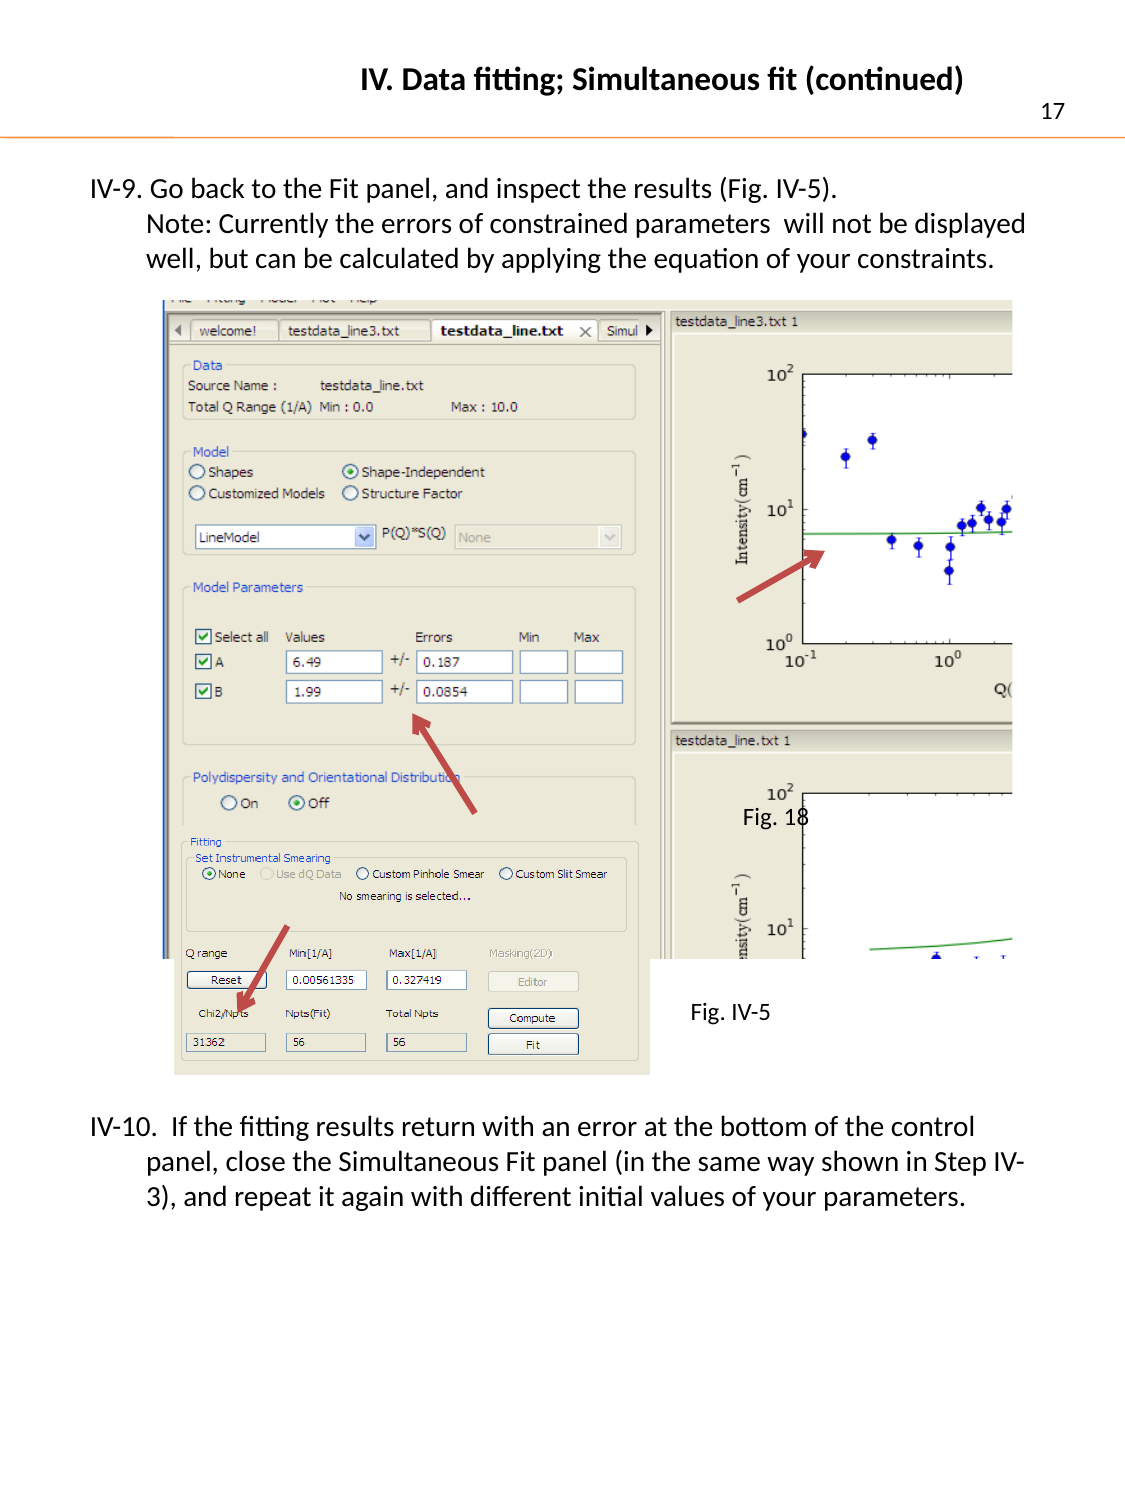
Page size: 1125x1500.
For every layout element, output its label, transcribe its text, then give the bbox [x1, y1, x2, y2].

text_box IV-9. Go back to the Fit panel, and inspect the results (Fig. IV-5). Note: Currently the errors of constrained parameters will not be displayed well, but can be calculated by applying the equation of your constraints. [75, 162, 1088, 283]
text_box Fig. IV-5 [675, 988, 787, 1033]
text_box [218, 944, 307, 995]
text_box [393, 731, 494, 795]
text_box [737, 550, 826, 602]
text_box 17 [1025, 87, 1081, 133]
text_box IV-10. If the fitting results return with an error at the bottom of the control panel, close the Simultaneous Fit panel (in the same way shown in Step IV-3), and repeat it again with different initial values of your parameters. [74, 1099, 1050, 1220]
text_box IV. Data fitting; Simultaneous fit (continued) [345, 49, 980, 105]
picture [162, 299, 1013, 1076]
